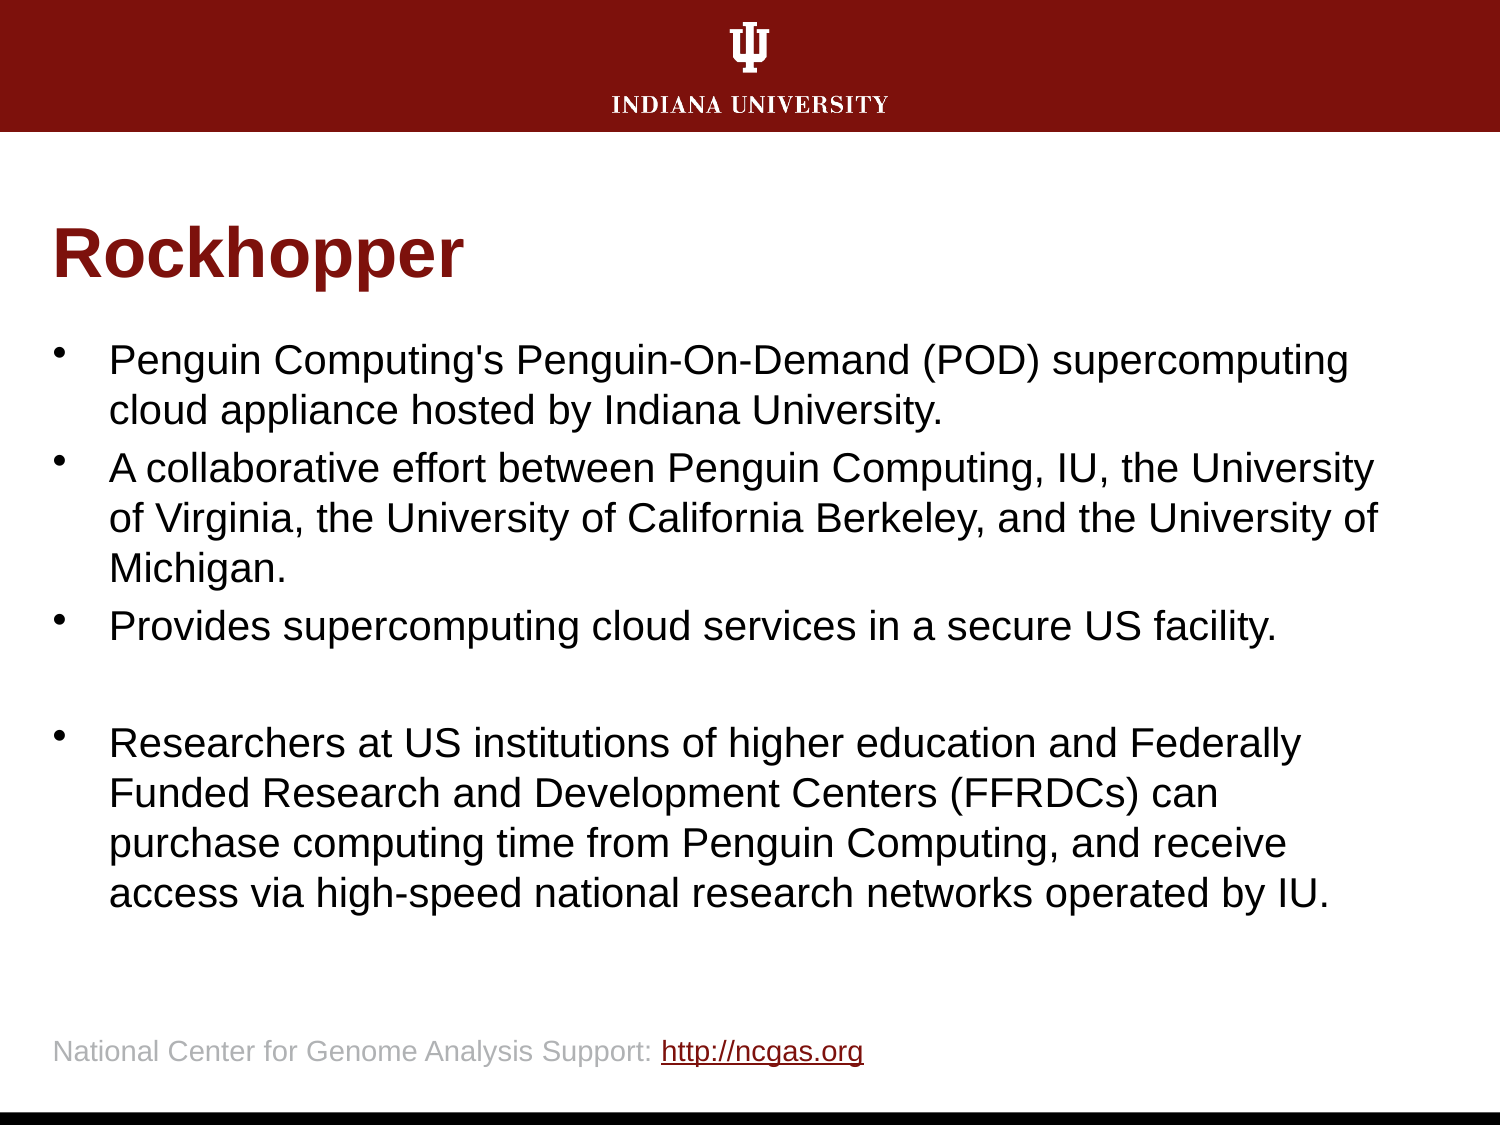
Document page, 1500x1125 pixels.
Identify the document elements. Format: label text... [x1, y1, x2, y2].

title Rockhopper [37, 155, 1417, 324]
picture [612, 22, 888, 113]
footer National Center for Genome Analysis Support: http://ncgas.org [37, 1025, 988, 1075]
list Penguin Computing's Penguin-On-Demand (POD) supercomputing cloud appliance hosted by Indiana University. A collaborative effort between Penguin Computing, IU, the University of Virginia, the University of California Berkeley, and the University of Michigan. Provides supercomputing cloud services in a secure US facility. Researchers at US institutions of higher education and Federally Funded Research and Development Centers (FFRDCs) can purchase computing time from Penguin Computing, and receive access via high-speed national research networks operated by IU. [37, 324, 1417, 988]
